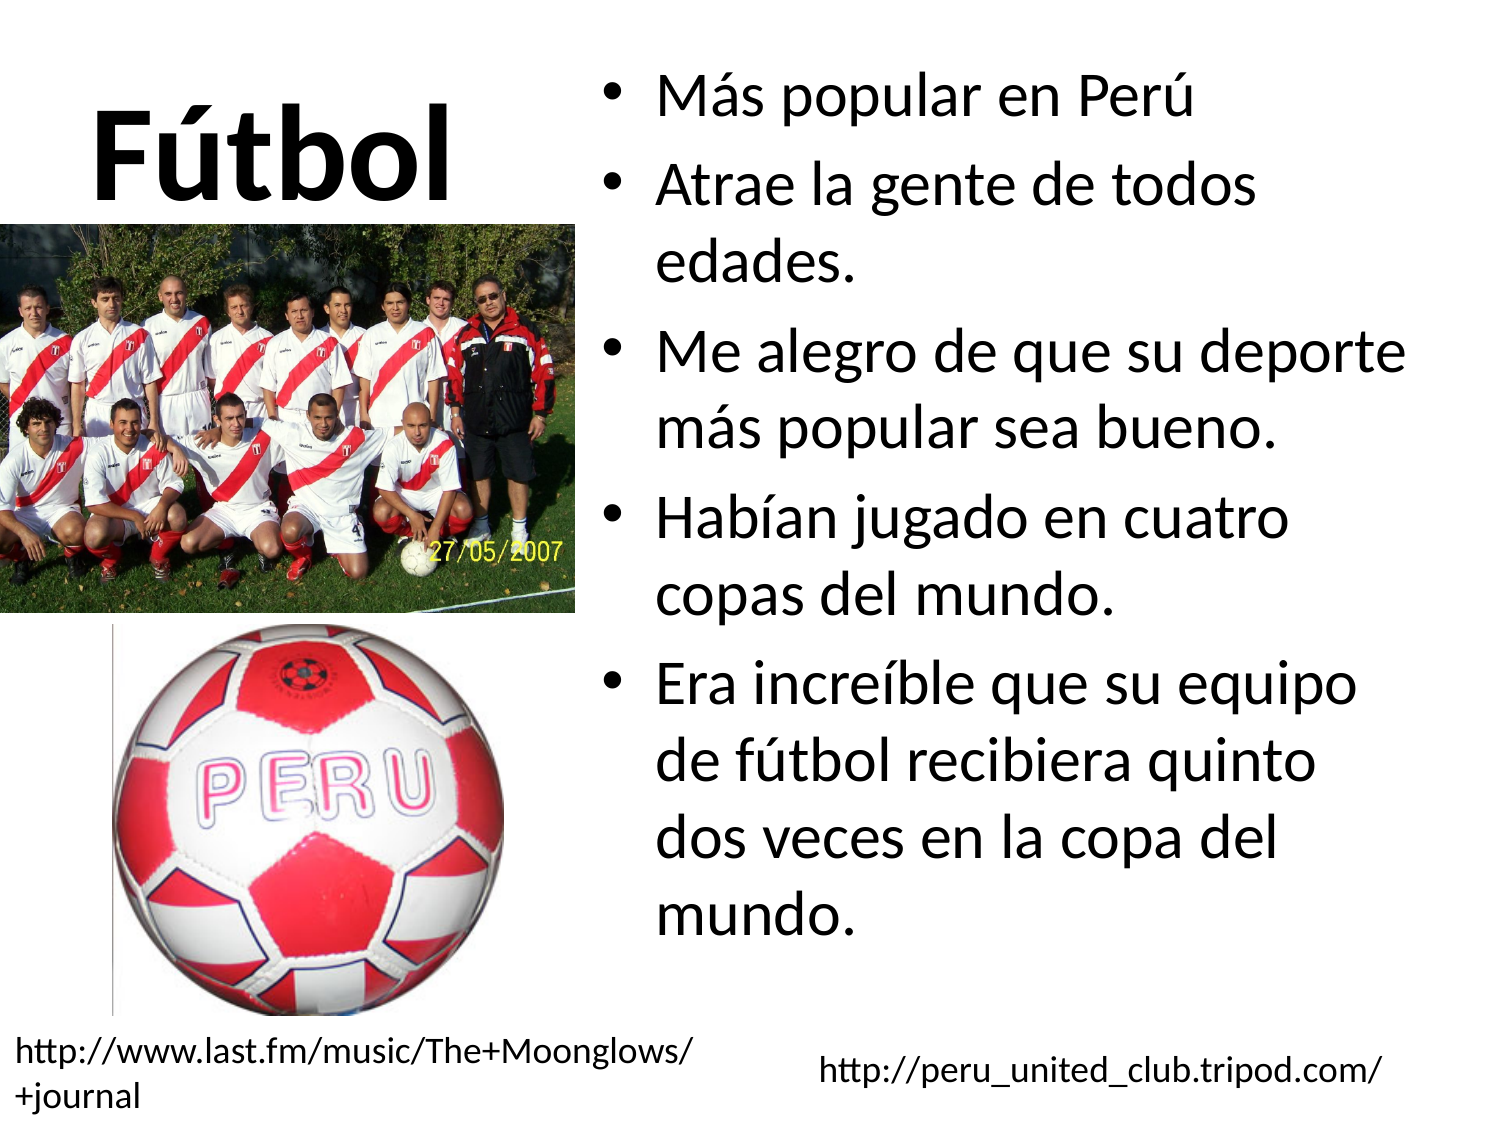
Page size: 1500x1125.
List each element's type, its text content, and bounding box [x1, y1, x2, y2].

text_box http://www.last.fm/music/The+Moonglows/+journal [0, 1018, 750, 1124]
title Fútbol [75, 44, 569, 223]
list Más popular en Perú Atrae la gente de todos edades. Me alegro de que su deporte más popular sea bueno. Habían jugado en cuatro copas del mundo. Era increíble que su equipo de fútbol recibiera quinto dos veces en la copa del mundo. [586, 44, 1425, 1005]
picture [0, 224, 575, 613]
text_box http://peru_united_club.tripod.com/ [803, 1037, 1398, 1098]
picture [112, 624, 504, 1016]
